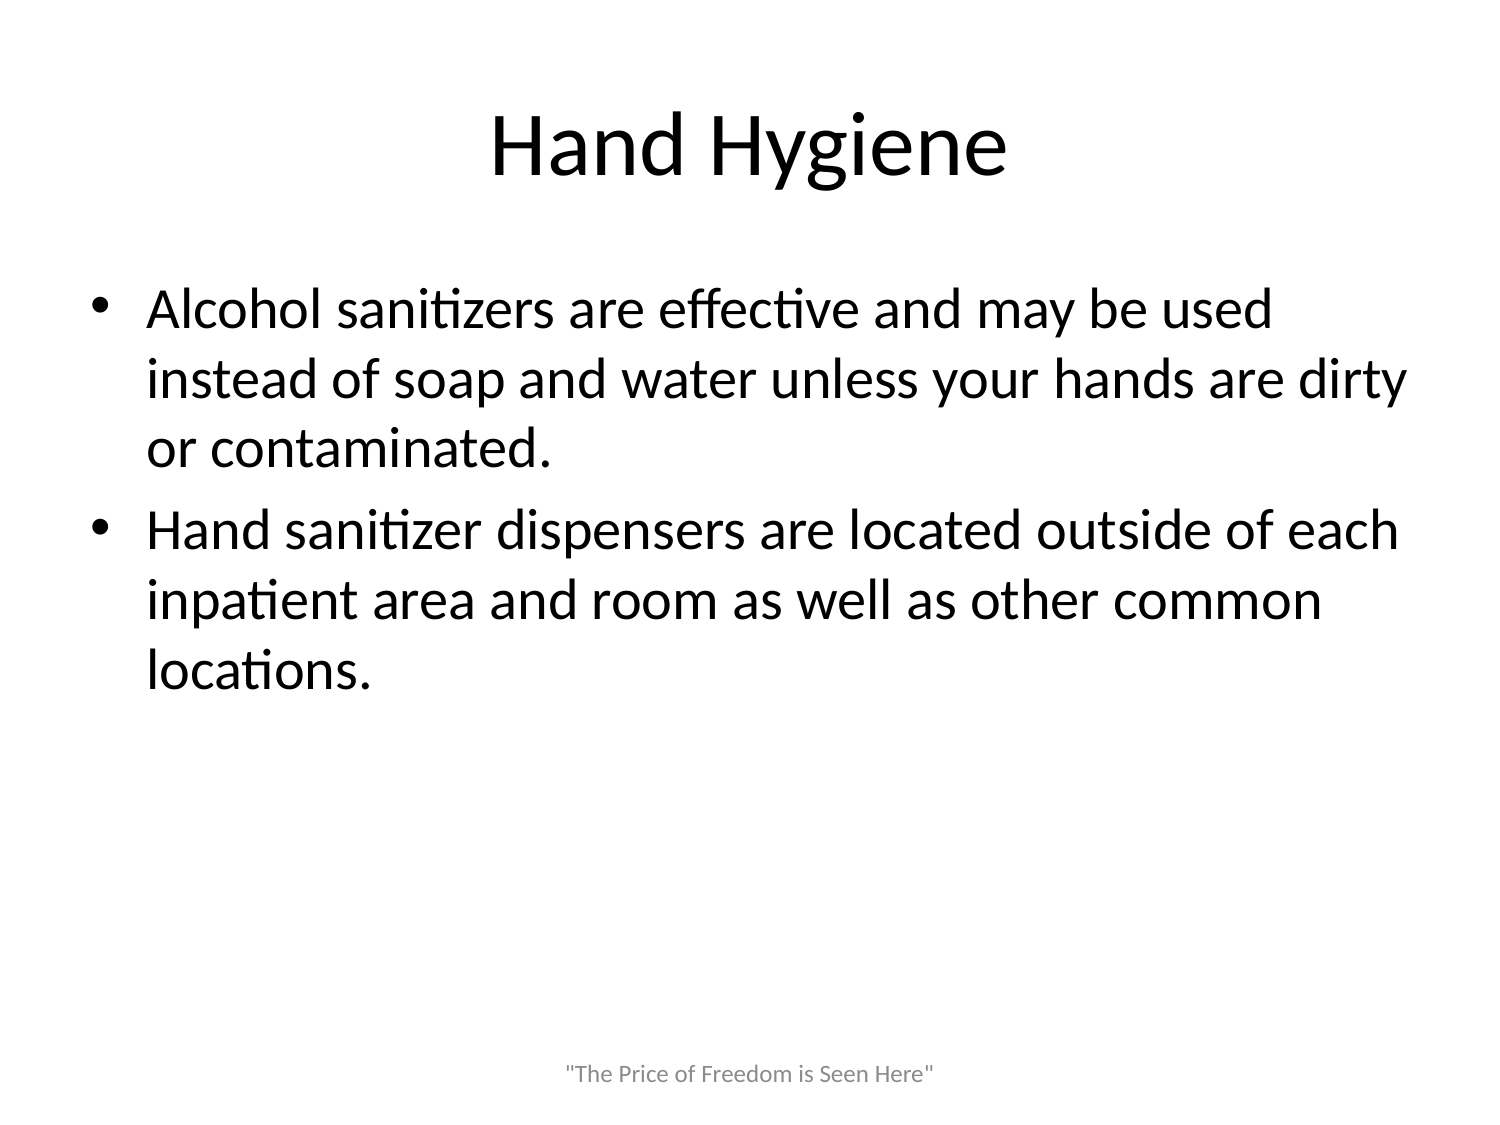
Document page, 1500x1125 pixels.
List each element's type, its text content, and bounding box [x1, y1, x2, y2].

list Alcohol sanitizers are effective and may be used instead of soap and water unless your hands are dirty or contaminated. Hand sanitizer dispensers are located outside of each inpatient area and room as well as other common locations. [75, 262, 1425, 1005]
title Hand Hygiene [75, 45, 1425, 233]
footer "The Price of Freedom is Seen Here" [512, 1042, 988, 1103]
